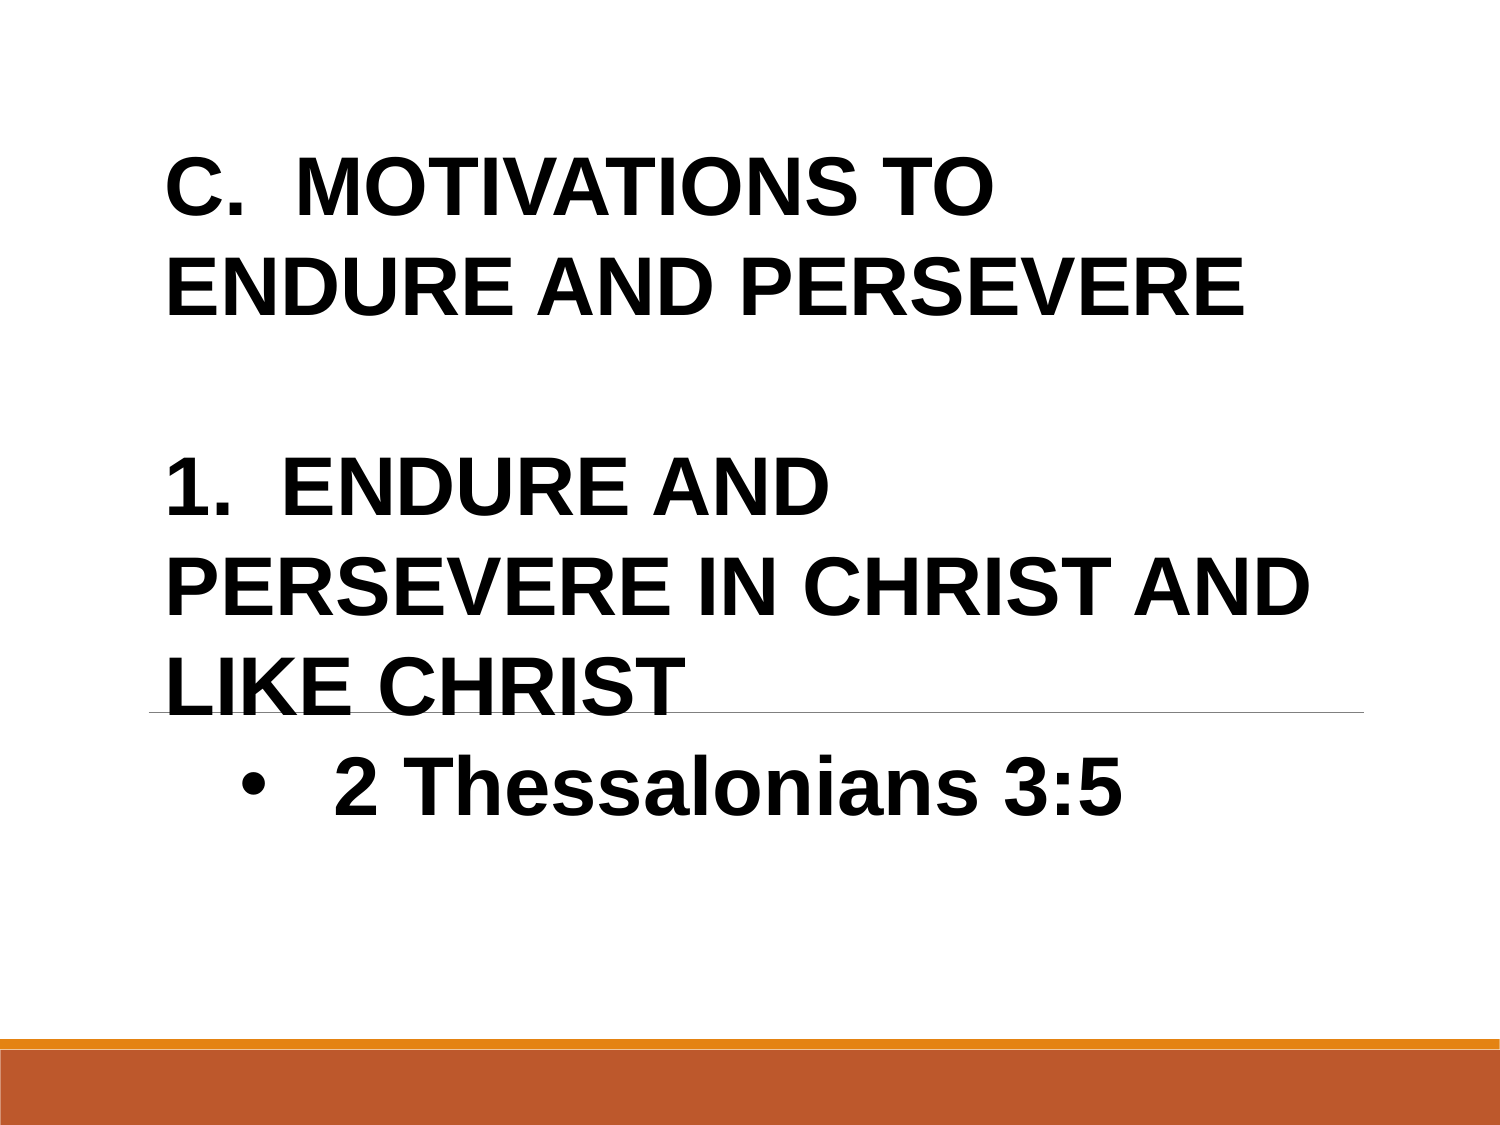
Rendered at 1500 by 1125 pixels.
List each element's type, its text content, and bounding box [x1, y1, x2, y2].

text_box C. MOTIVATIONS TO ENDURE AND PERSEVERE 1. ENDURE AND PERSEVERE IN CHRIST AND LIKE CHRIST 2 Thessalonians 3:5 [149, 125, 1363, 840]
